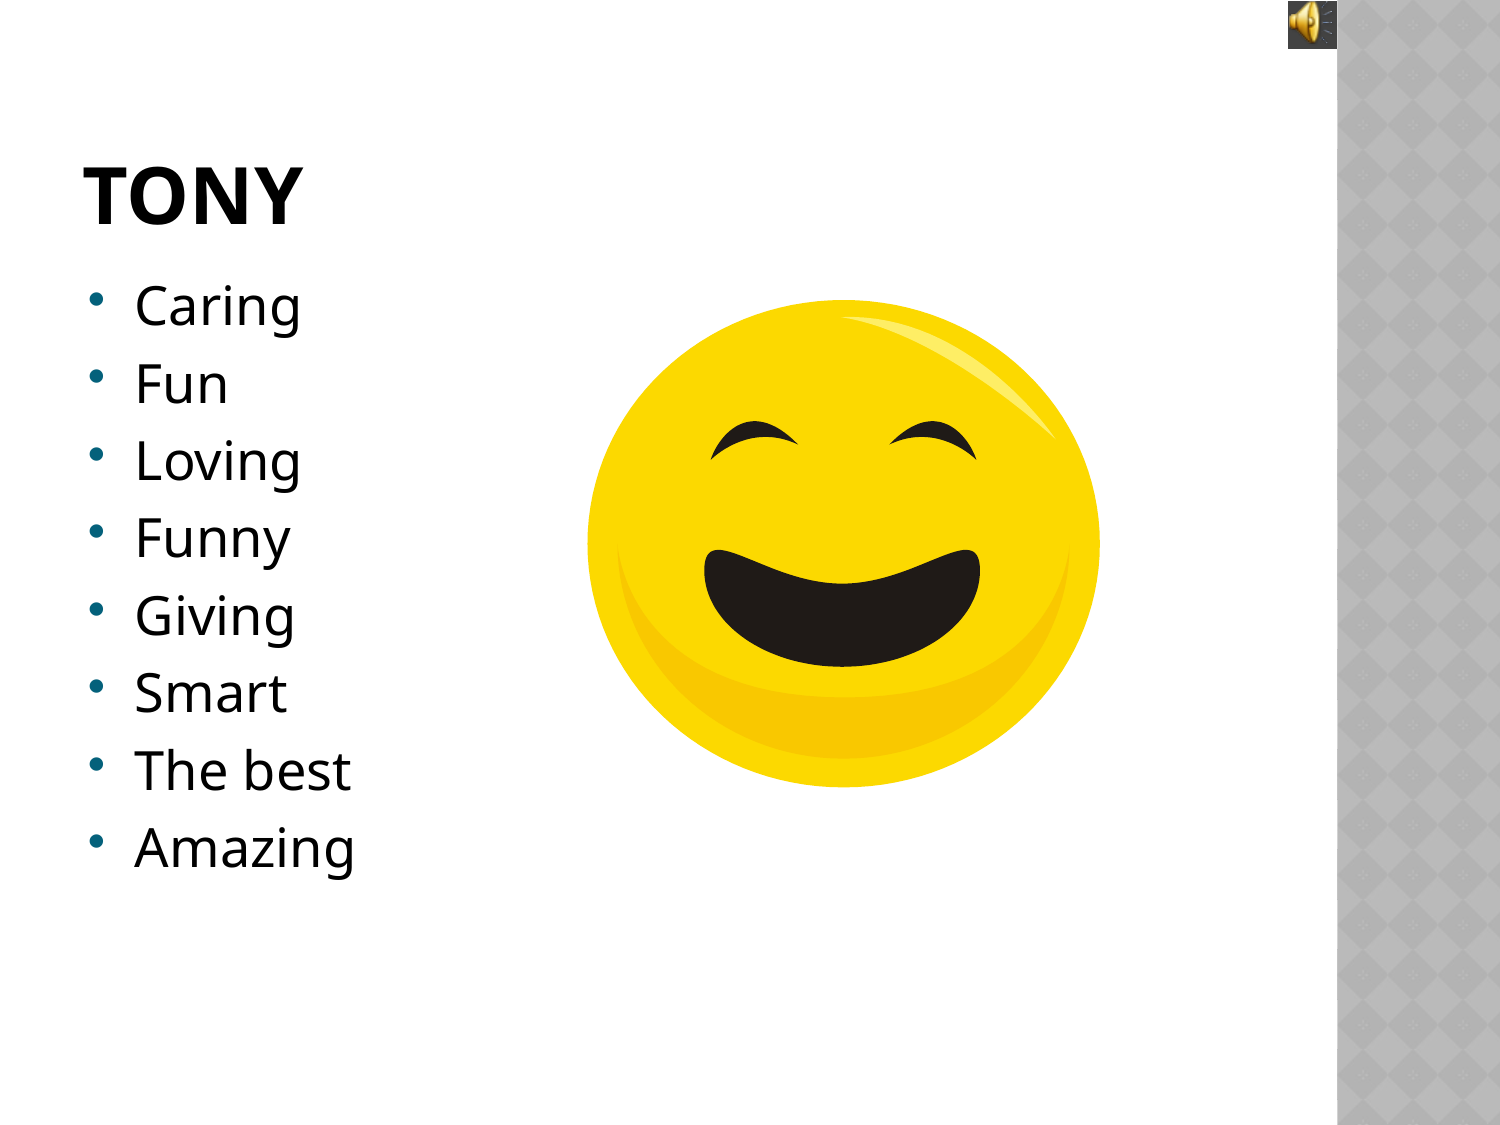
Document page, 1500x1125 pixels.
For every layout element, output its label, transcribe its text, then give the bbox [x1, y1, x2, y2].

picture [587, 299, 1101, 788]
list Caring Fun Loving Funny Giving Smart The best Amazing [75, 264, 1263, 1059]
title Tony [75, 52, 1263, 240]
picture [1287, 0, 1338, 51]
